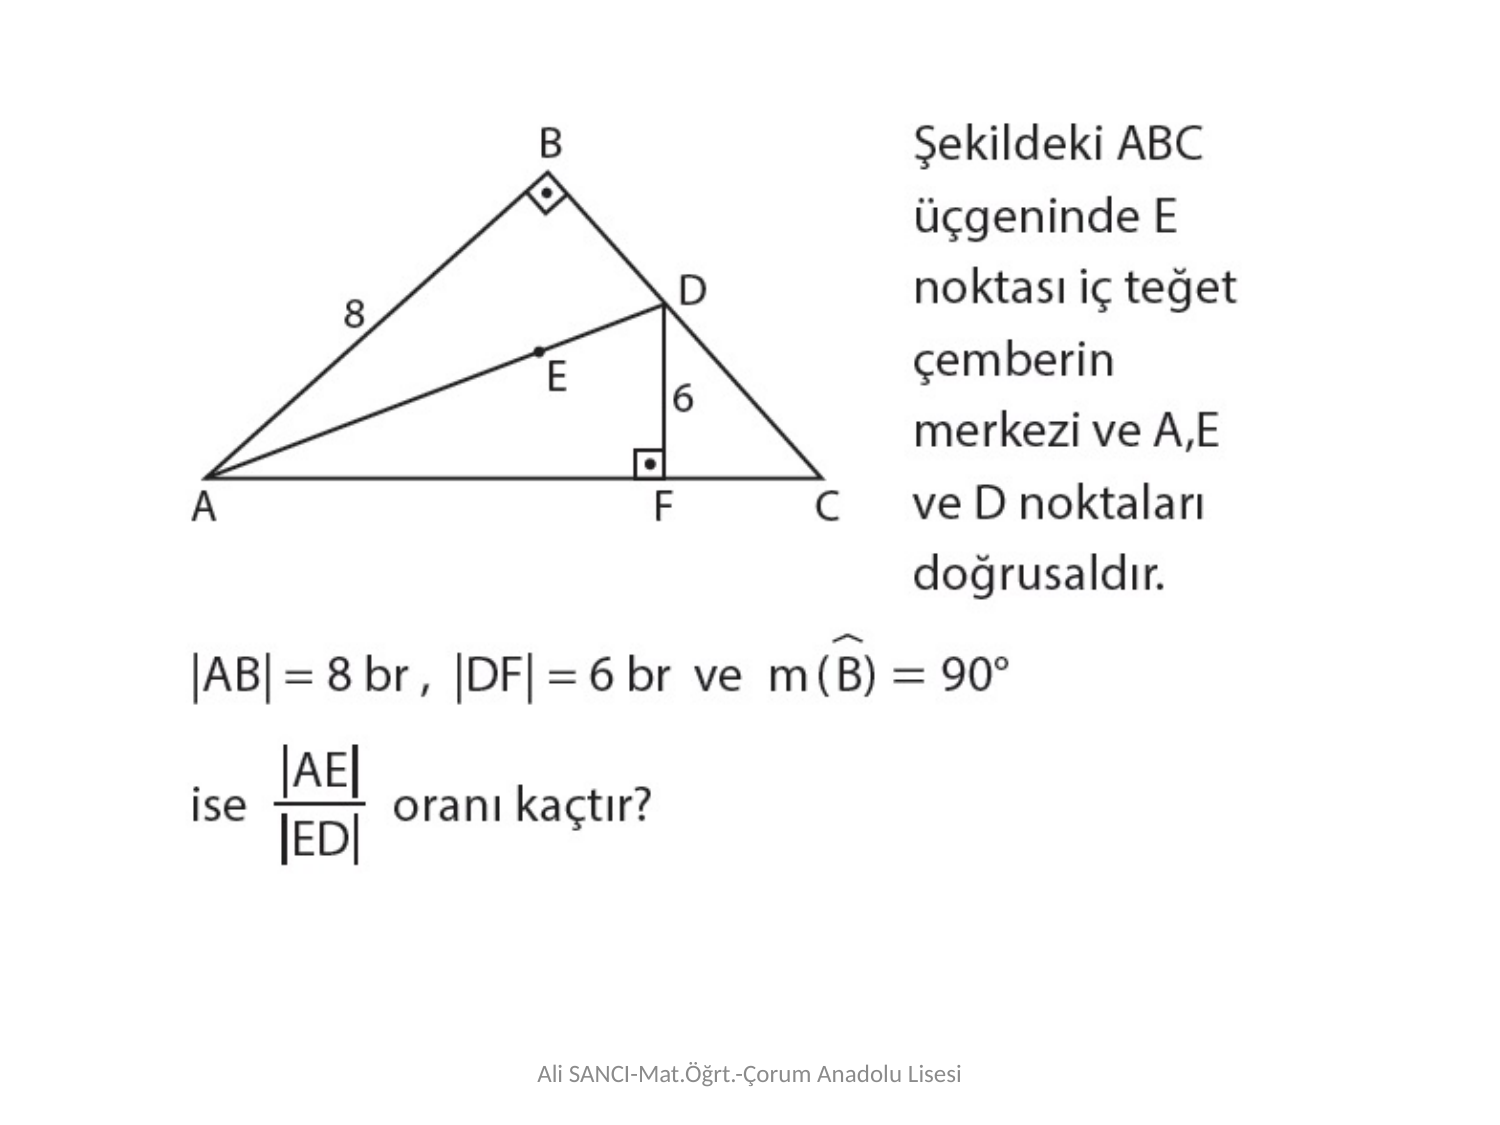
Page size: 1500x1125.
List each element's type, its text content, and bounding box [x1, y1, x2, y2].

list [170, 77, 1263, 918]
footer Ali SANCI-Mat.Öğrt.-Çorum Anadolu Lisesi [512, 1042, 988, 1103]
